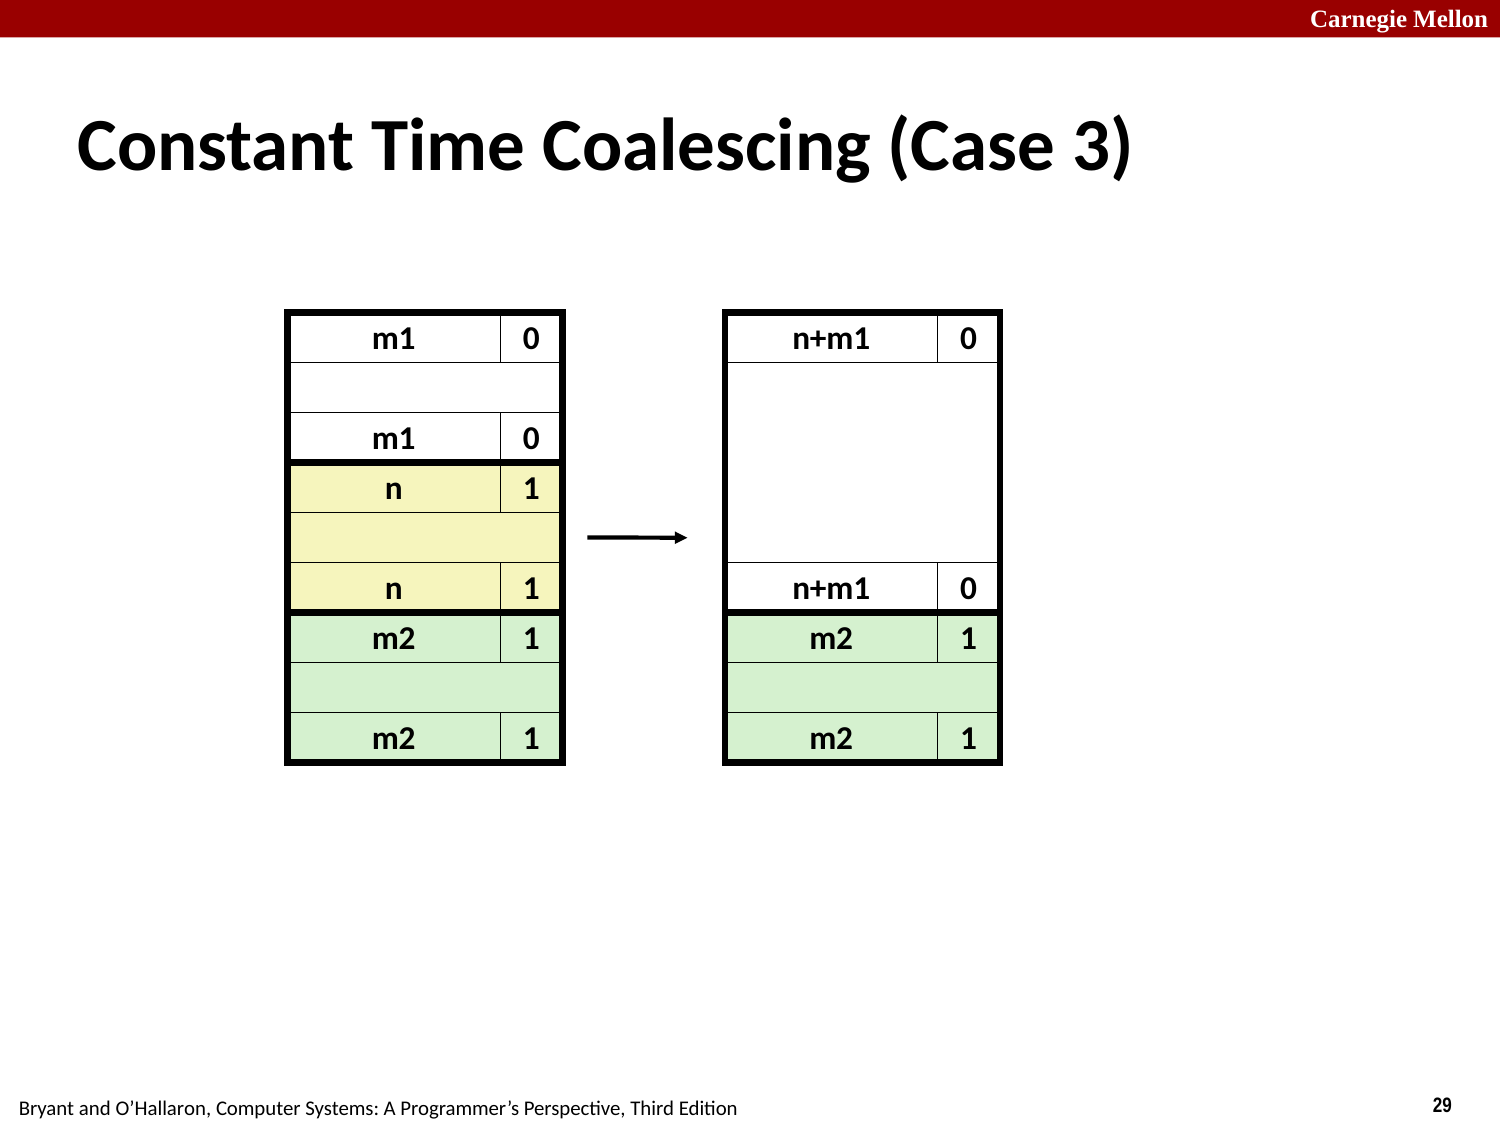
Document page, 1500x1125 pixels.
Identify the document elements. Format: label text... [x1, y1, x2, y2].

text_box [587, 312, 1001, 763]
title Constant Time Coalescing (Case 3) [62, 93, 1438, 188]
text_box [287, 612, 563, 763]
text_box [287, 312, 563, 462]
text_box [287, 462, 563, 612]
